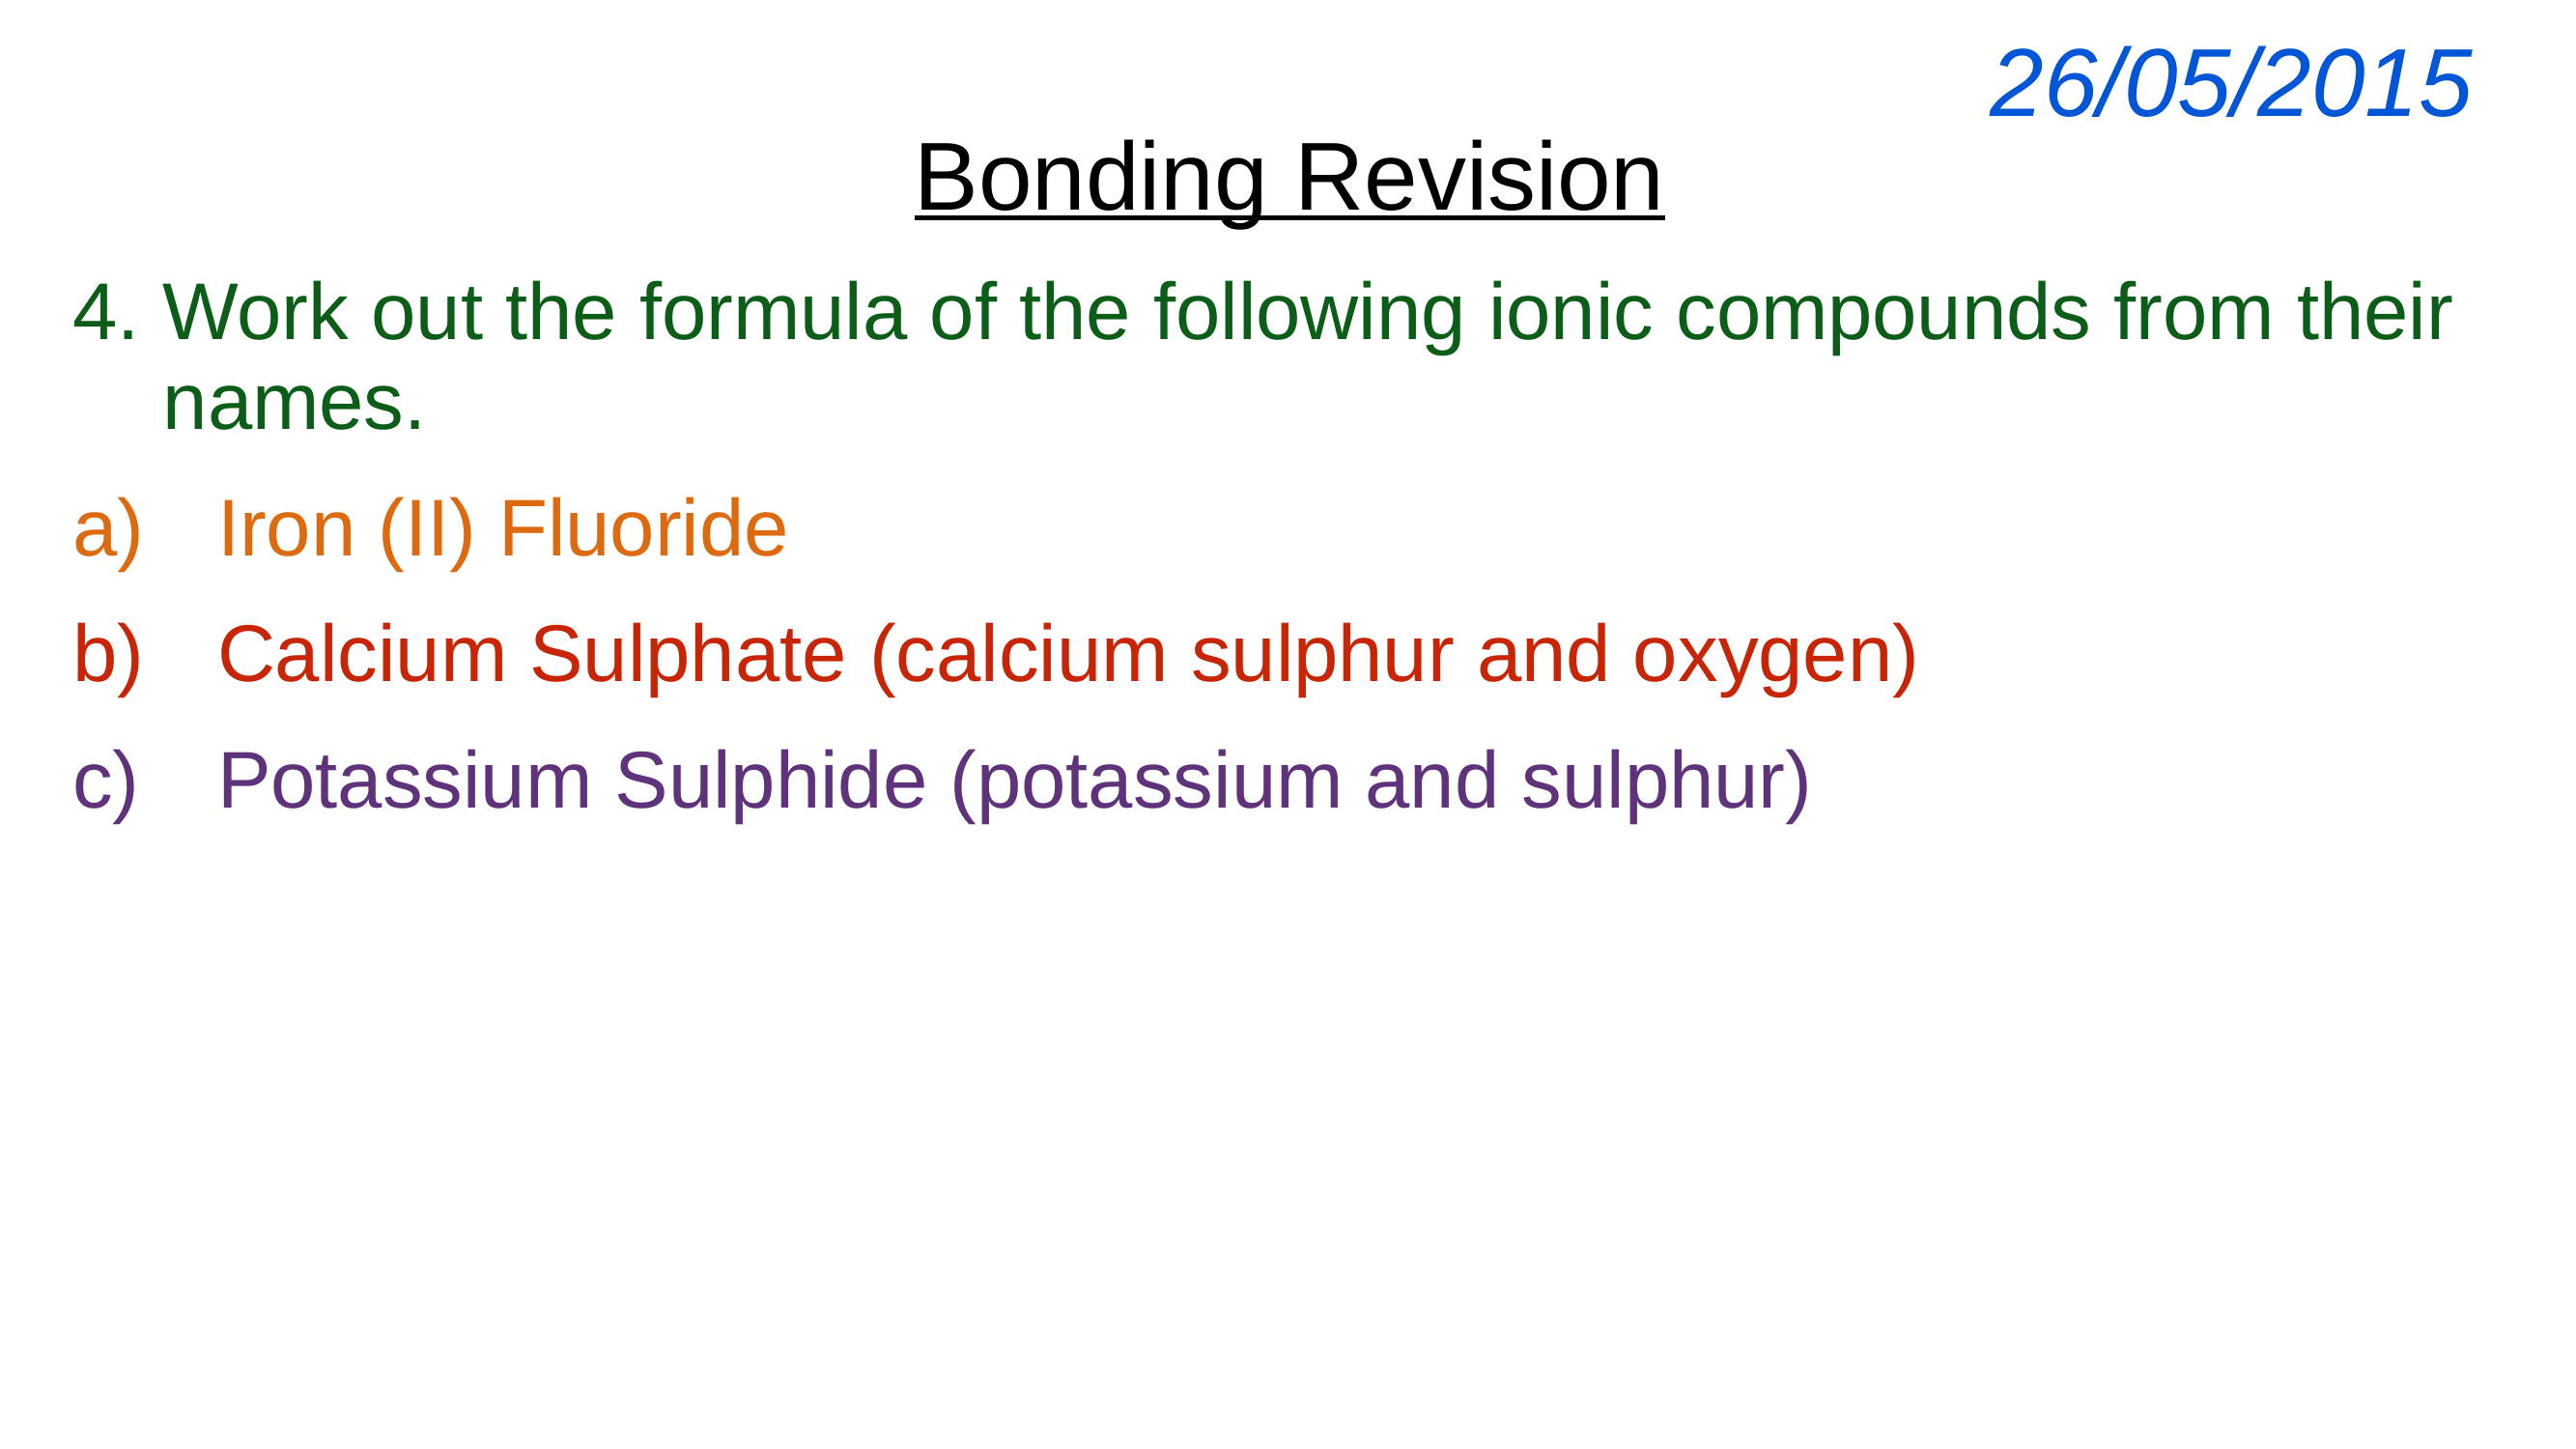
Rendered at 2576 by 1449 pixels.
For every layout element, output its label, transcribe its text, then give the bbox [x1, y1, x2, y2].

table_header 26/05/2015 [1934, 13, 2530, 153]
list Bonding Revision Work out the formula of the following ionic compounds from their names. a) Iron (II) Fluoride b) Calcium Sulphate (calcium sulphur and oxygen) c) Potassium Sulphide (potassium and sulphur) [71, 122, 2508, 1378]
